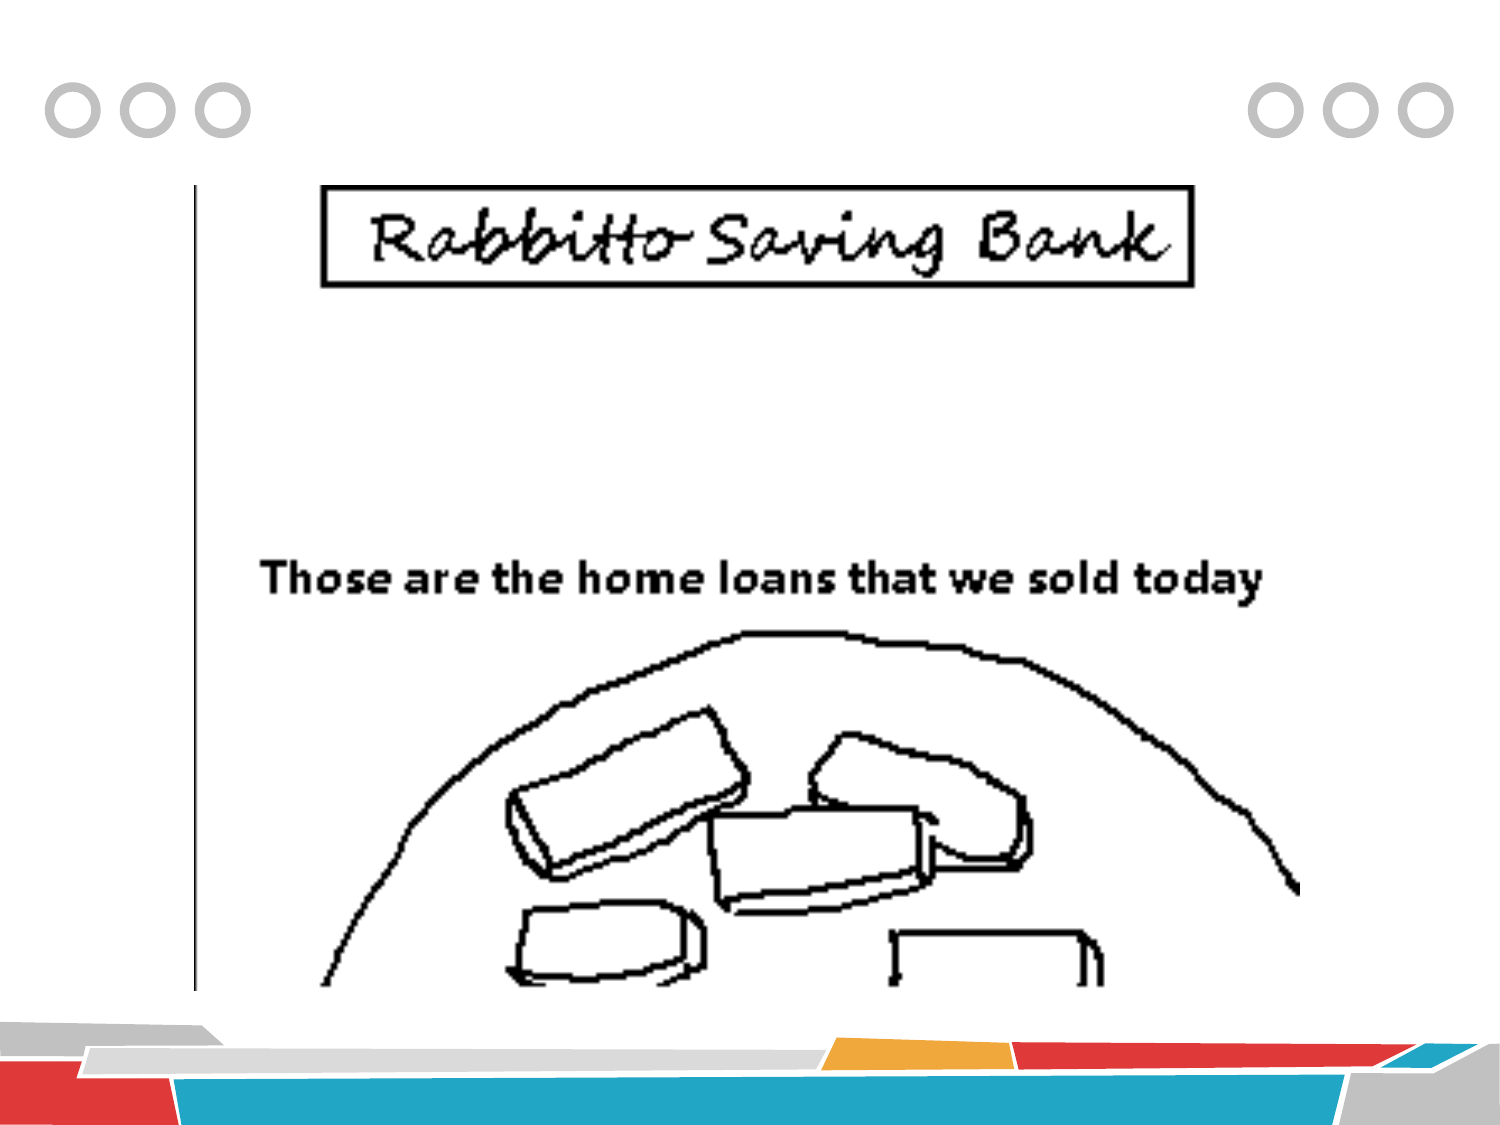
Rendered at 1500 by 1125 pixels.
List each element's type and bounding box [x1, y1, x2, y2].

picture [194, 185, 1300, 992]
